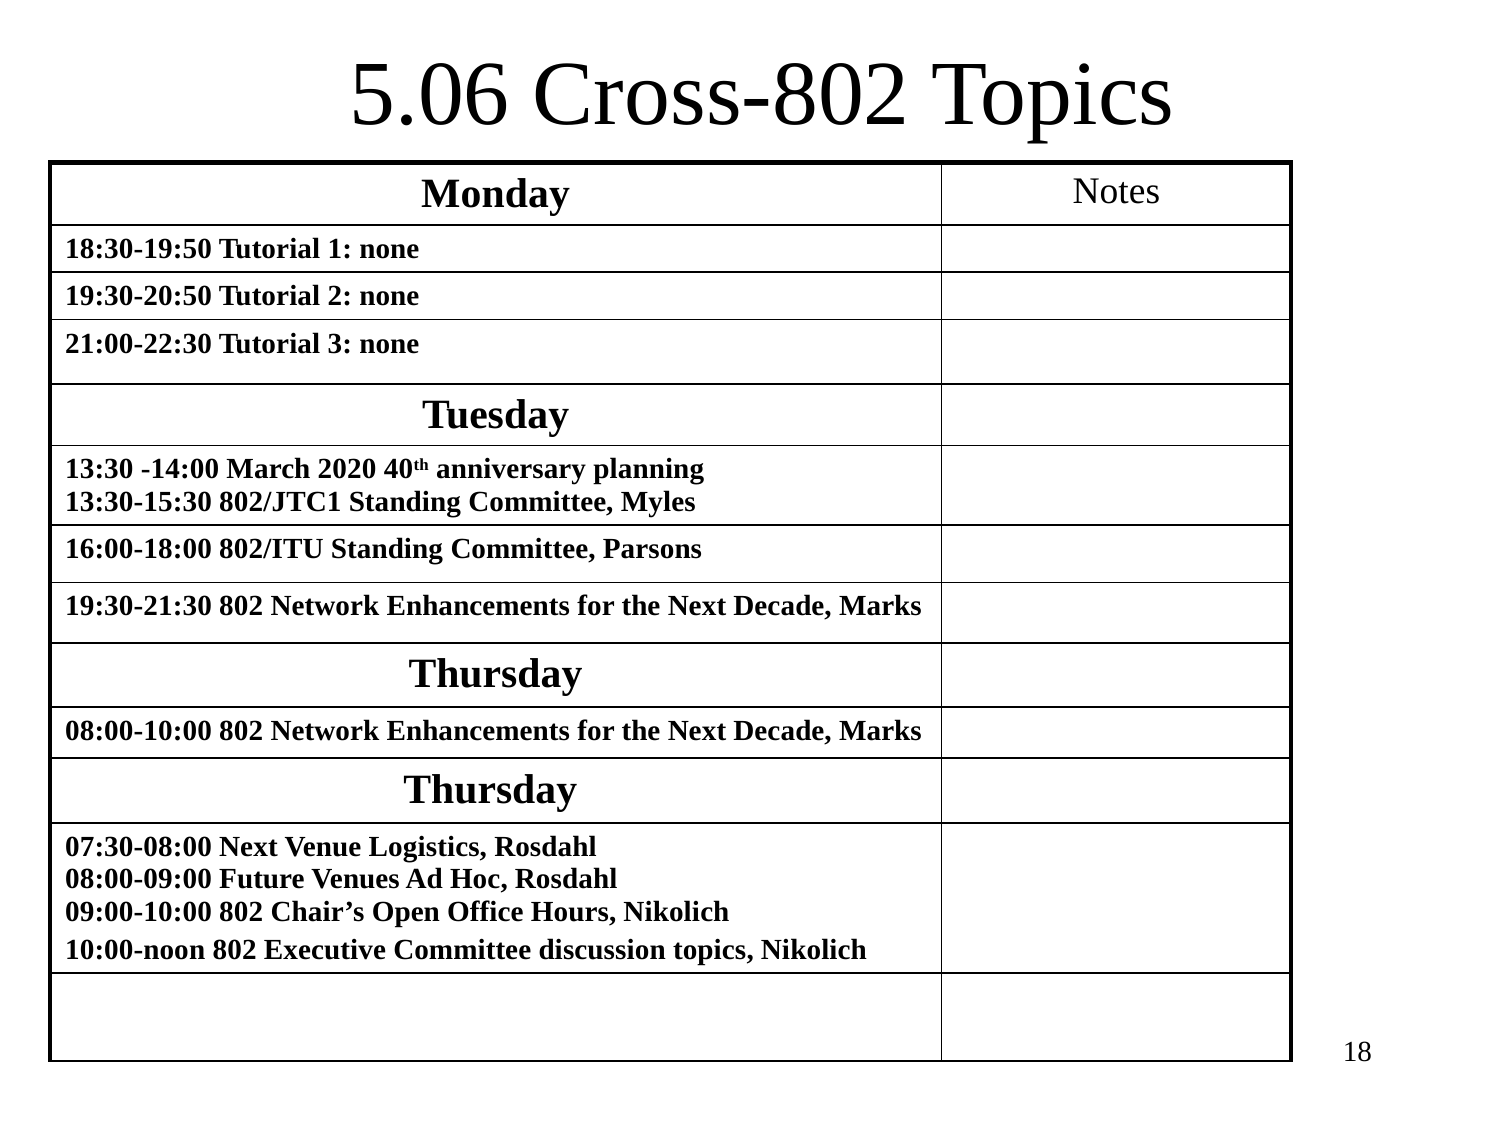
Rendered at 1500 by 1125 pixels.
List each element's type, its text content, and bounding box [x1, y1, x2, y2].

table_cell 19:30-20:50 Tutorial 2: none [52, 273, 941, 319]
table_cell [942, 759, 1289, 822]
table_cell [942, 385, 1289, 445]
table_cell [942, 644, 1289, 706]
table_cell 08:00-10:00 802 Network Enhancements for the Next Decade, Marks [52, 708, 941, 757]
table_cell [942, 708, 1289, 757]
table_cell [942, 974, 1289, 1060]
table_cell [942, 446, 1289, 524]
table_cell 19:30-21:30 802 Network Enhancements for the Next Decade, Marks [52, 583, 941, 642]
table_header Monday [52, 165, 941, 224]
table_cell Thursday [52, 644, 941, 706]
table_cell [942, 226, 1289, 271]
table_cell 18:30-19:50 Tutorial 1: none [52, 226, 941, 271]
table_cell Tuesday [52, 385, 941, 445]
table_cell 07:30-08:00 Next Venue Logistics, Rosdahl 08:00-09:00 Future Venues Ad Hoc, Rosdahl 09:00-10:00 802 Chair’s Open Office Hours, Nikolich 10:00-noon 802 Executive Committee discussion topics, Nikolich [52, 824, 941, 972]
table_cell 21:00-22:30 Tutorial 3: none [52, 320, 941, 383]
table_cell [942, 273, 1289, 319]
table_cell [52, 974, 941, 1060]
title 5.06 Cross-802 Topics [62, 24, 1463, 151]
table_cell Thursday [52, 759, 941, 822]
table_cell [942, 526, 1289, 582]
table_cell [942, 320, 1289, 383]
table_cell 16:00-18:00 802/ITU Standing Committee, Parsons [52, 526, 941, 582]
table_cell [942, 824, 1289, 972]
slide_number 18 [1074, 1024, 1388, 1101]
table_cell [942, 583, 1289, 642]
table_cell 13:30 -14:00 March 2020 40th anniversary planning 13:30-15:30 802/JTC1 Standing Committee, Myles [52, 446, 941, 524]
table_header Notes [942, 165, 1289, 224]
